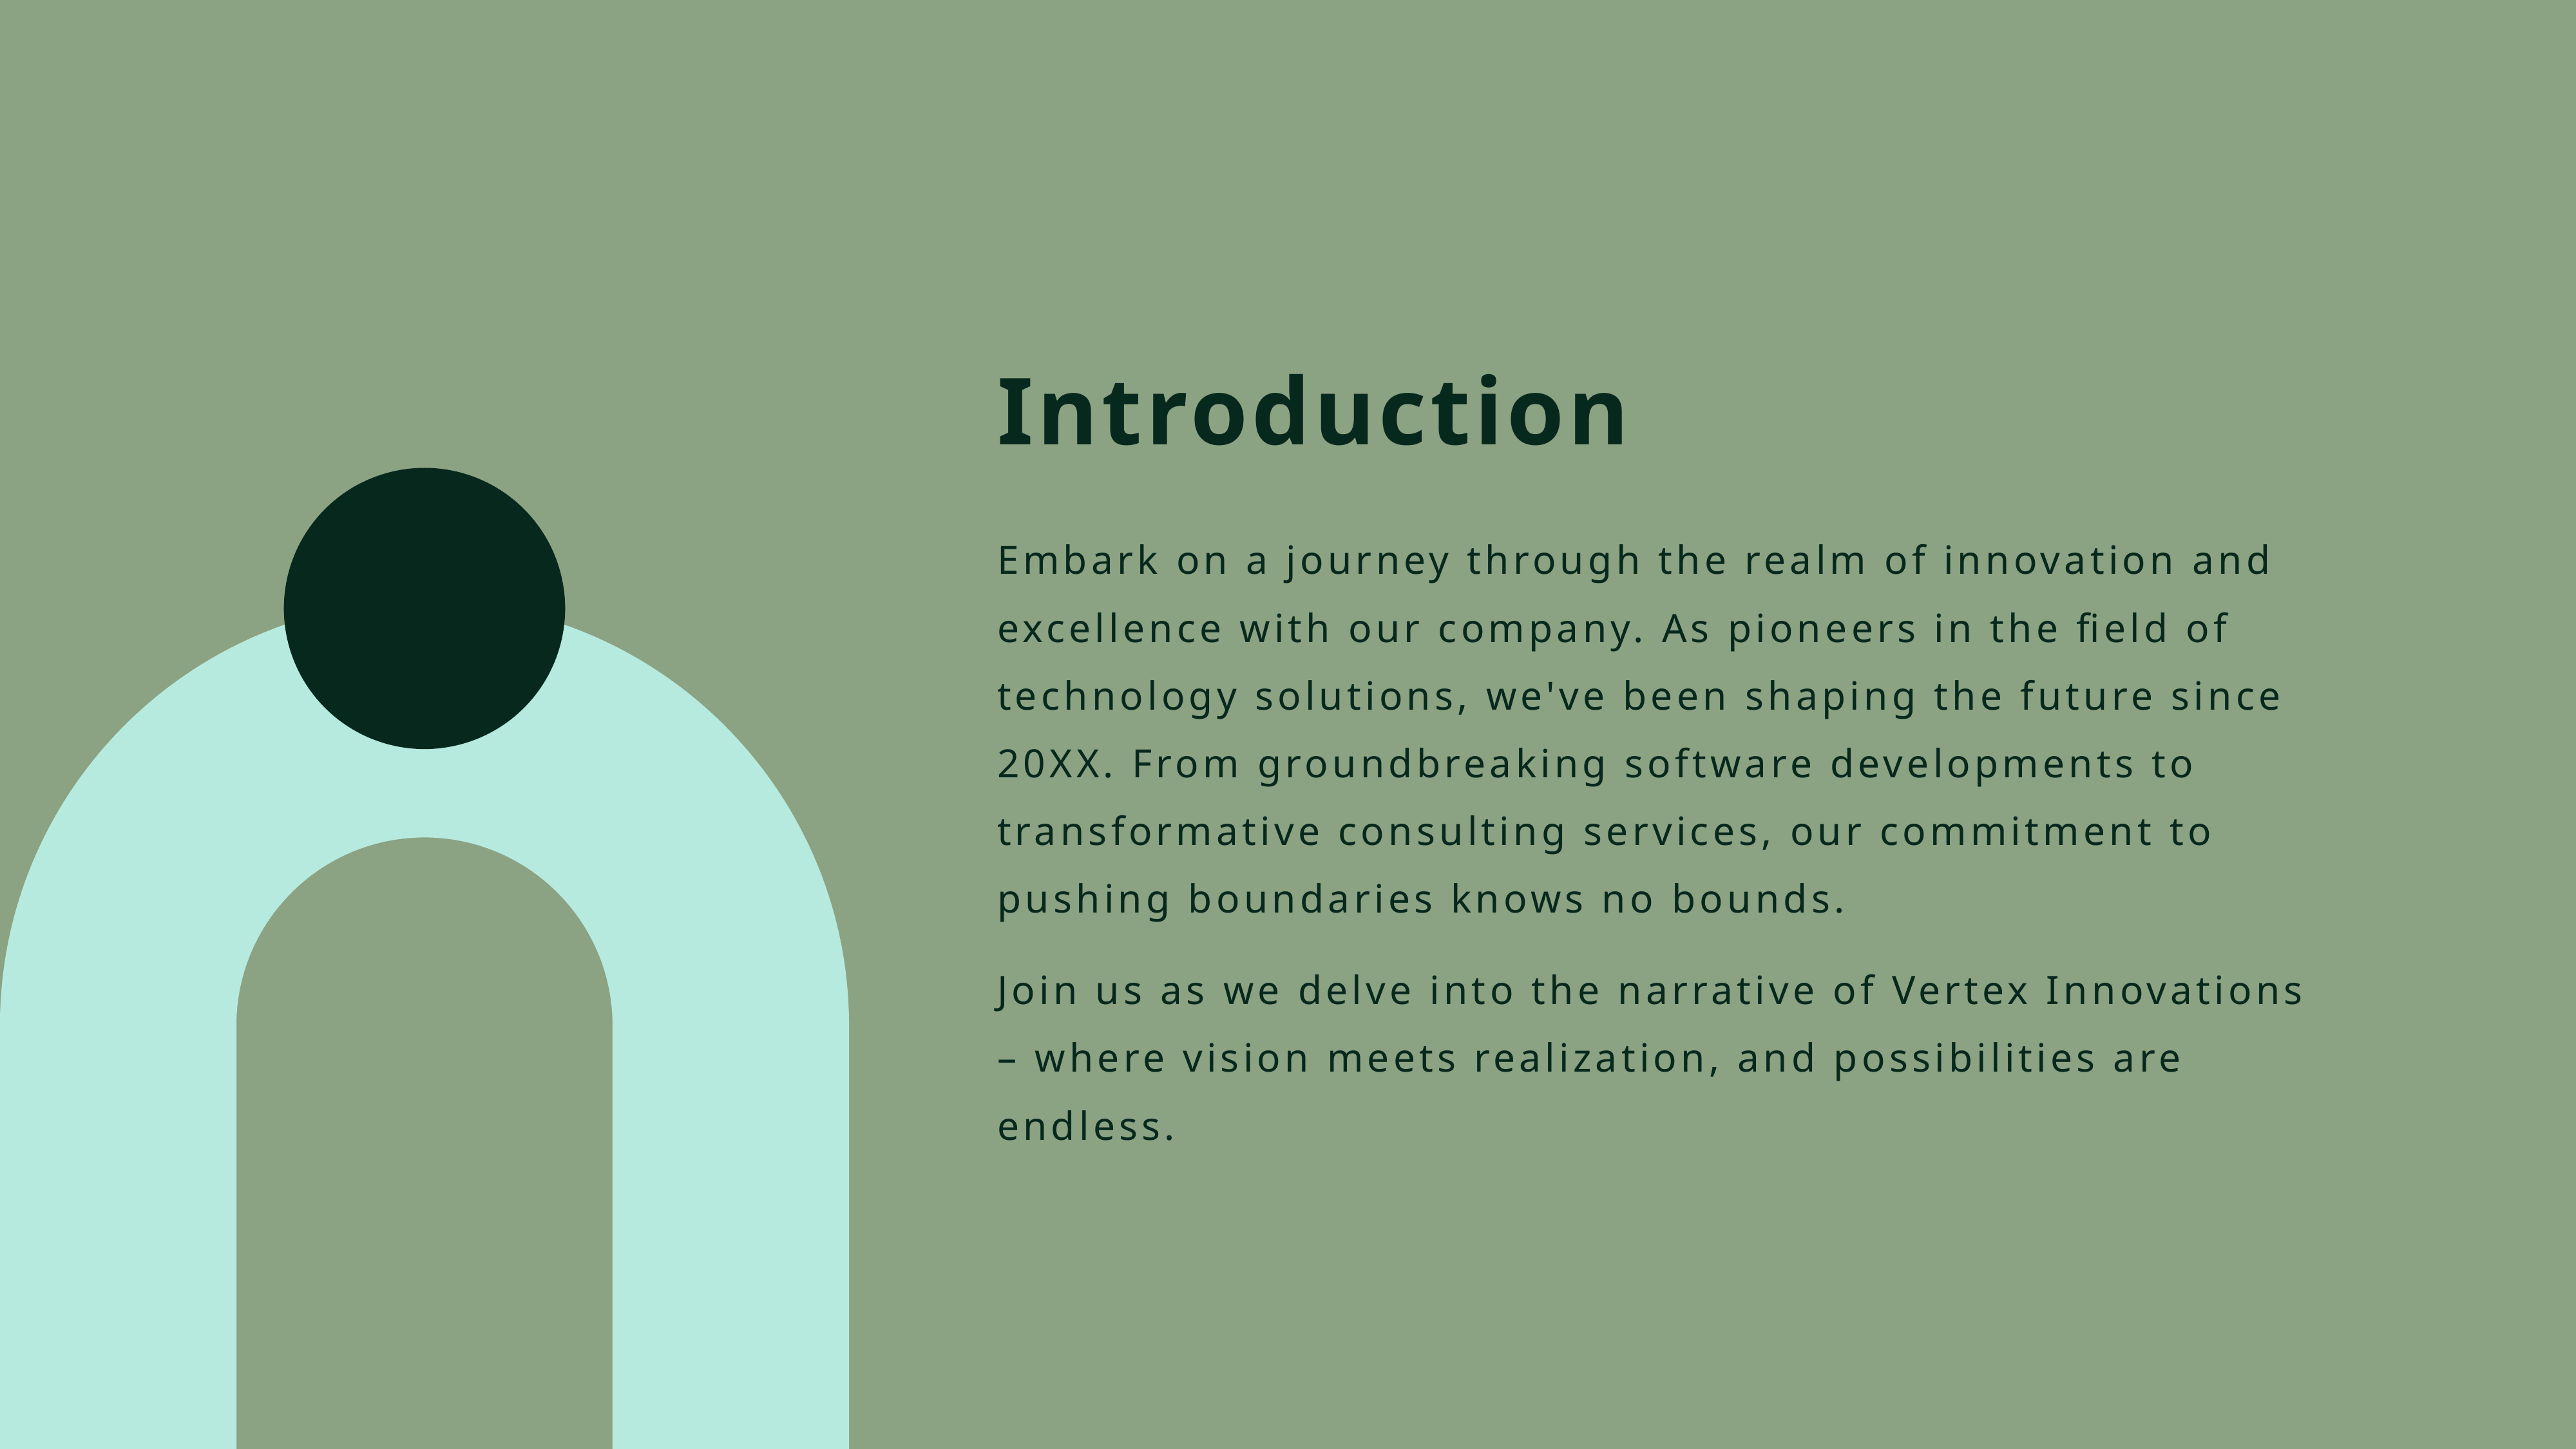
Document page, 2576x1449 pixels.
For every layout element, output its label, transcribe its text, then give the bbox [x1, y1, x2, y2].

text_box [283, 467, 566, 750]
text_box Introduction [987, 325, 1724, 468]
text_box [0, 625, 850, 1449]
text_box Embark on a journey through the realm of innovation and excellence with our company. As pioneers in the field of technology solutions, we've been shaping the future since 20XX. From groundbreaking software developments to transformative consulting services, our commitment to pushing boundaries knows no bounds. Join us as we delve into the narrative of Vertex Innovations – where vision meets realization, and possibilities are endless. [987, 509, 2338, 1153]
